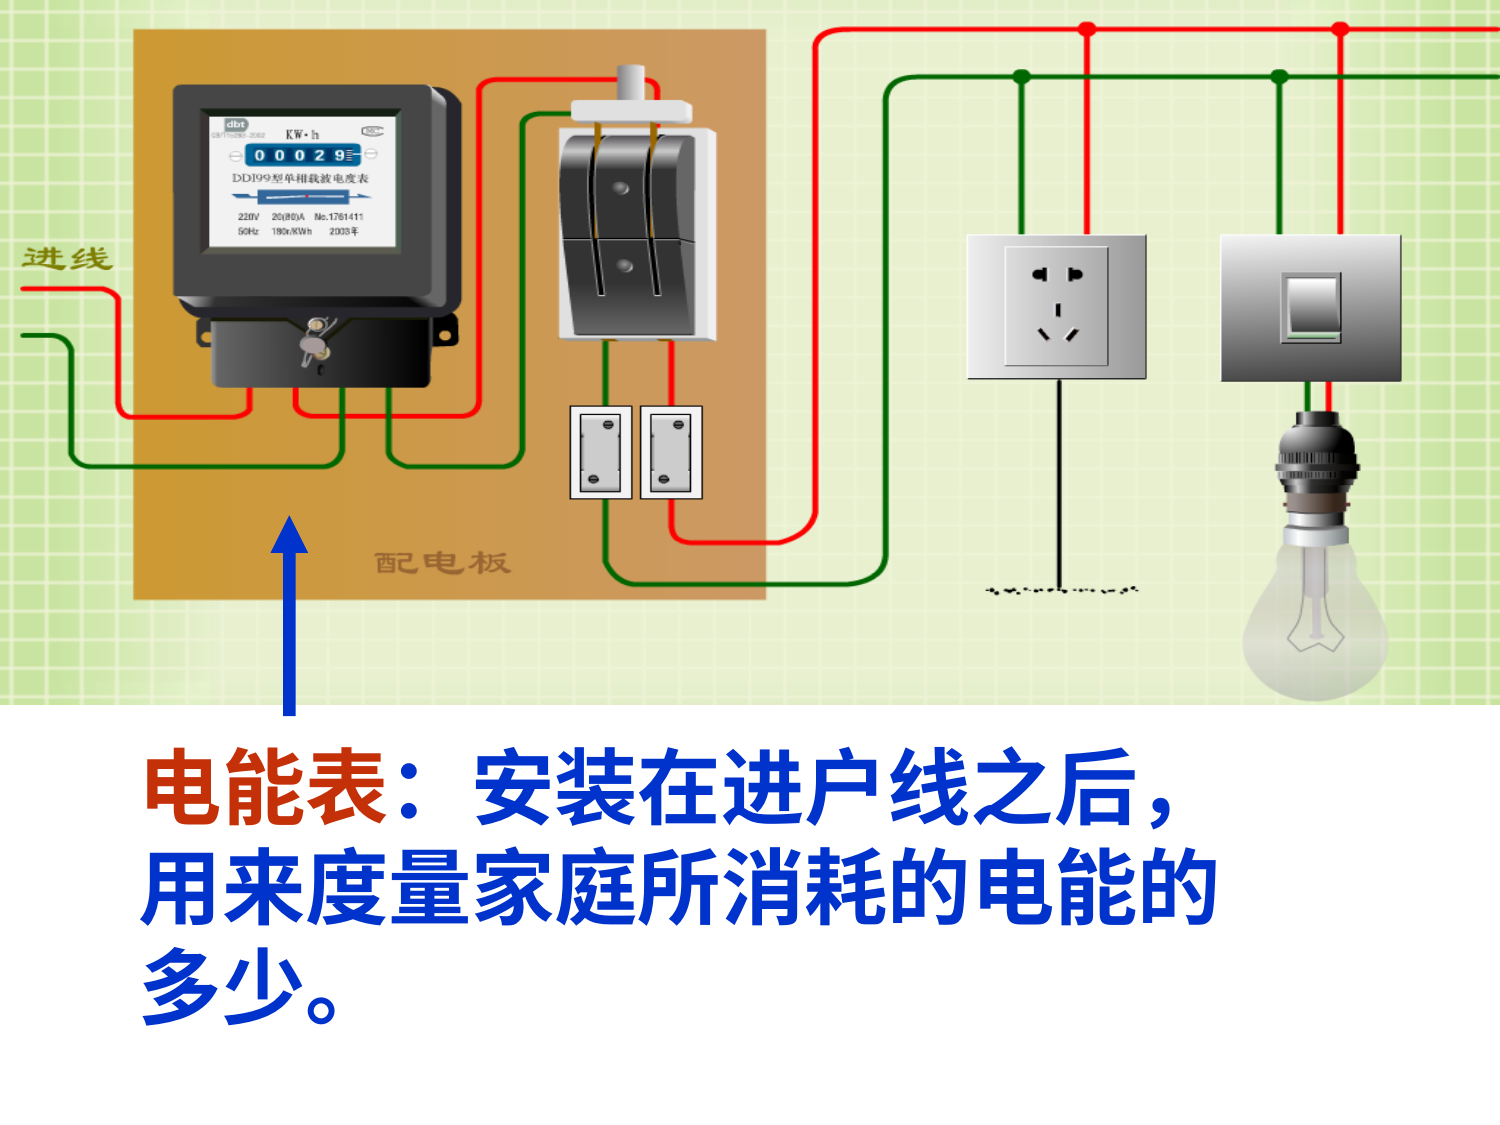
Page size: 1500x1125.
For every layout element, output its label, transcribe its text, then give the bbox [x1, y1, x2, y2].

text_box 电能表：安装在进户线之后，用来度量家庭所消耗的电能的多少。 [123, 727, 1294, 1043]
picture [0, 0, 1500, 1125]
